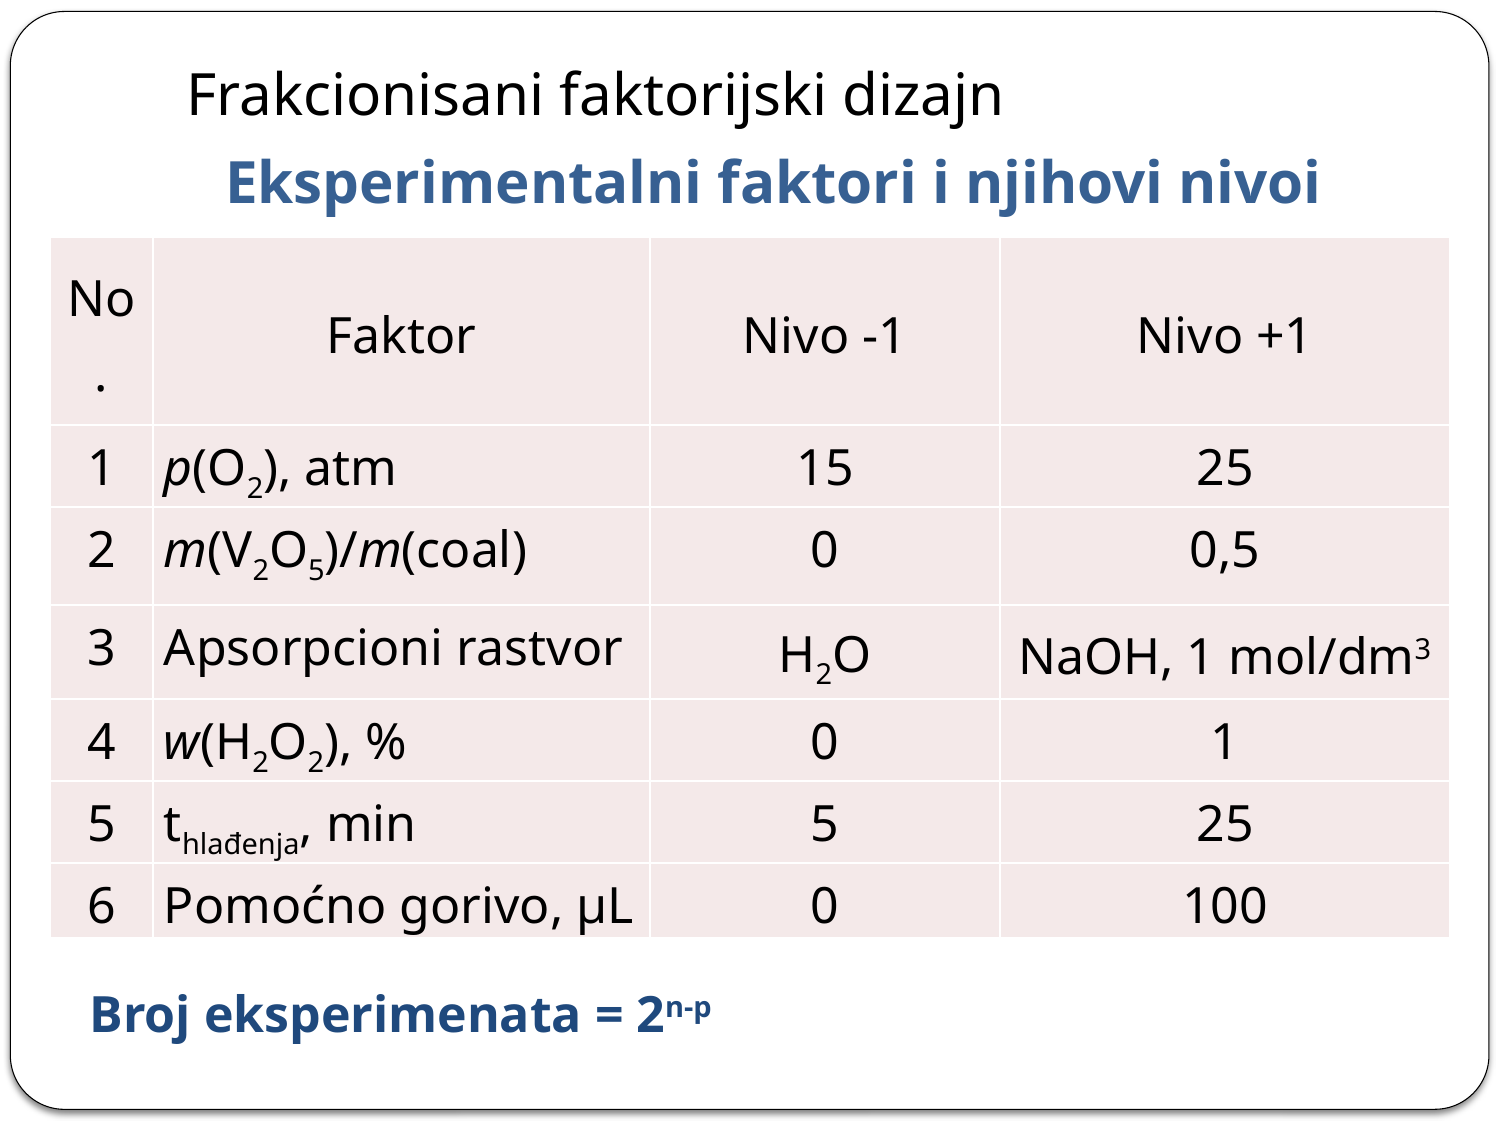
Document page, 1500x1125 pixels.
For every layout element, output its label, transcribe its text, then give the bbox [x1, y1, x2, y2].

table_cell thlađenja, min [154, 782, 649, 862]
table_cell 1 [1001, 700, 1449, 780]
table_cell 15 [651, 426, 999, 506]
table_cell 3 [51, 606, 152, 698]
table_cell 100 [1001, 864, 1449, 937]
table_cell 0 [651, 700, 999, 780]
text_box Frakcionisani faktorijski dizajn [171, 50, 1020, 135]
table_cell w(H2O2), % [154, 700, 649, 780]
table_cell 1 [51, 426, 152, 506]
table_cell 25 [1001, 782, 1449, 862]
table_header Faktor [154, 238, 649, 424]
table_cell 5 [51, 782, 152, 862]
table_cell 6 [51, 864, 152, 937]
table_cell 5 [651, 782, 999, 862]
table_cell 0 [651, 508, 999, 604]
table_cell 25 [1001, 426, 1449, 506]
table_header Nivo -1 [651, 238, 999, 424]
table_header Nivo +1 [1001, 238, 1449, 424]
table_header No. [51, 238, 152, 424]
table_cell Apsorpcioni rastvor [154, 606, 649, 698]
table_cell p(O2), atm [154, 426, 649, 506]
table_cell m(V2O5)/m(coal) [154, 508, 649, 604]
table_cell 0 [651, 864, 999, 937]
table_cell NaOH, 1 mol/dm3 [1001, 606, 1449, 698]
table_cell H2O [651, 606, 999, 698]
text_box Eksperimentalni faktori i njihovi nivoi [50, 137, 1438, 223]
text_box Broj eksperimenata = 2n-p [74, 974, 750, 1050]
table_cell 0,5 [1001, 508, 1449, 604]
table_cell 4 [51, 700, 152, 780]
table_cell 2 [51, 508, 152, 604]
table_cell Pomoćno gorivo, µL [154, 864, 649, 937]
